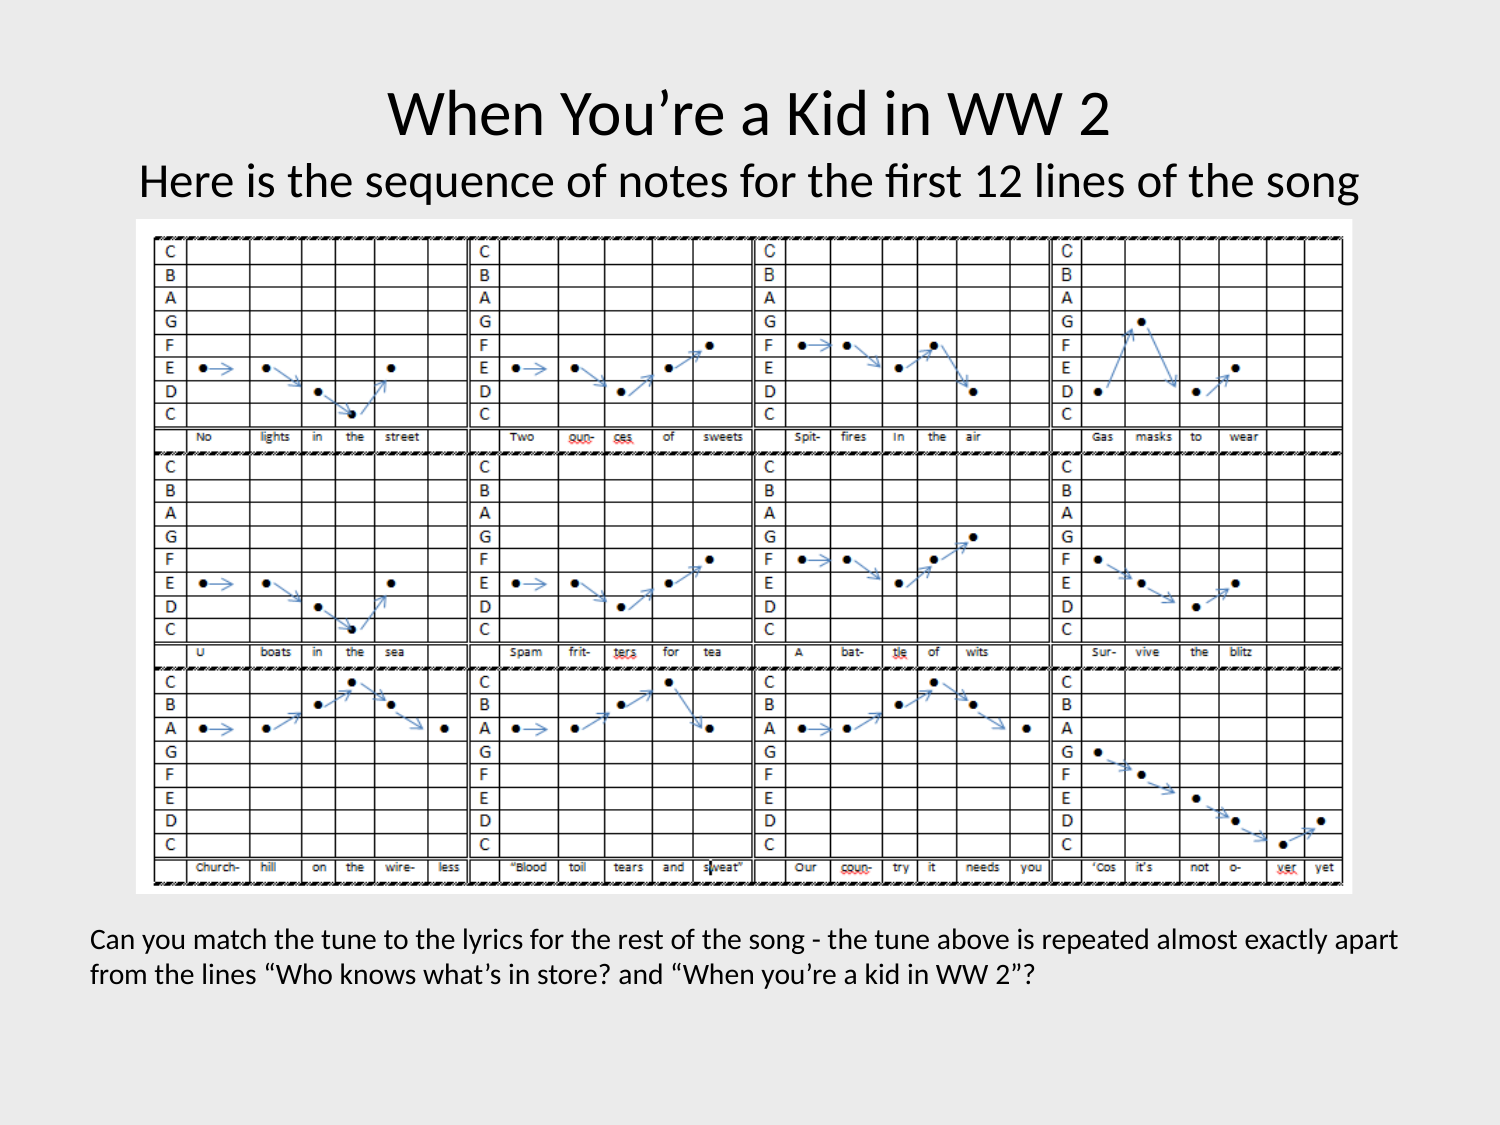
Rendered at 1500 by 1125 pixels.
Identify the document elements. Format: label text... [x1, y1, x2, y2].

picture [135, 219, 1353, 894]
title When You’re a Kid in WW 2 Here is the sequence of notes for the first 12 lines of the song [75, 45, 1425, 233]
list Can you match the tune to the lyrics for the rest of the song - the tune above is repeated almost exactly apart from the lines “Who knows what’s in store? and “When you’re a kid in WW 2”? [75, 262, 1425, 1005]
